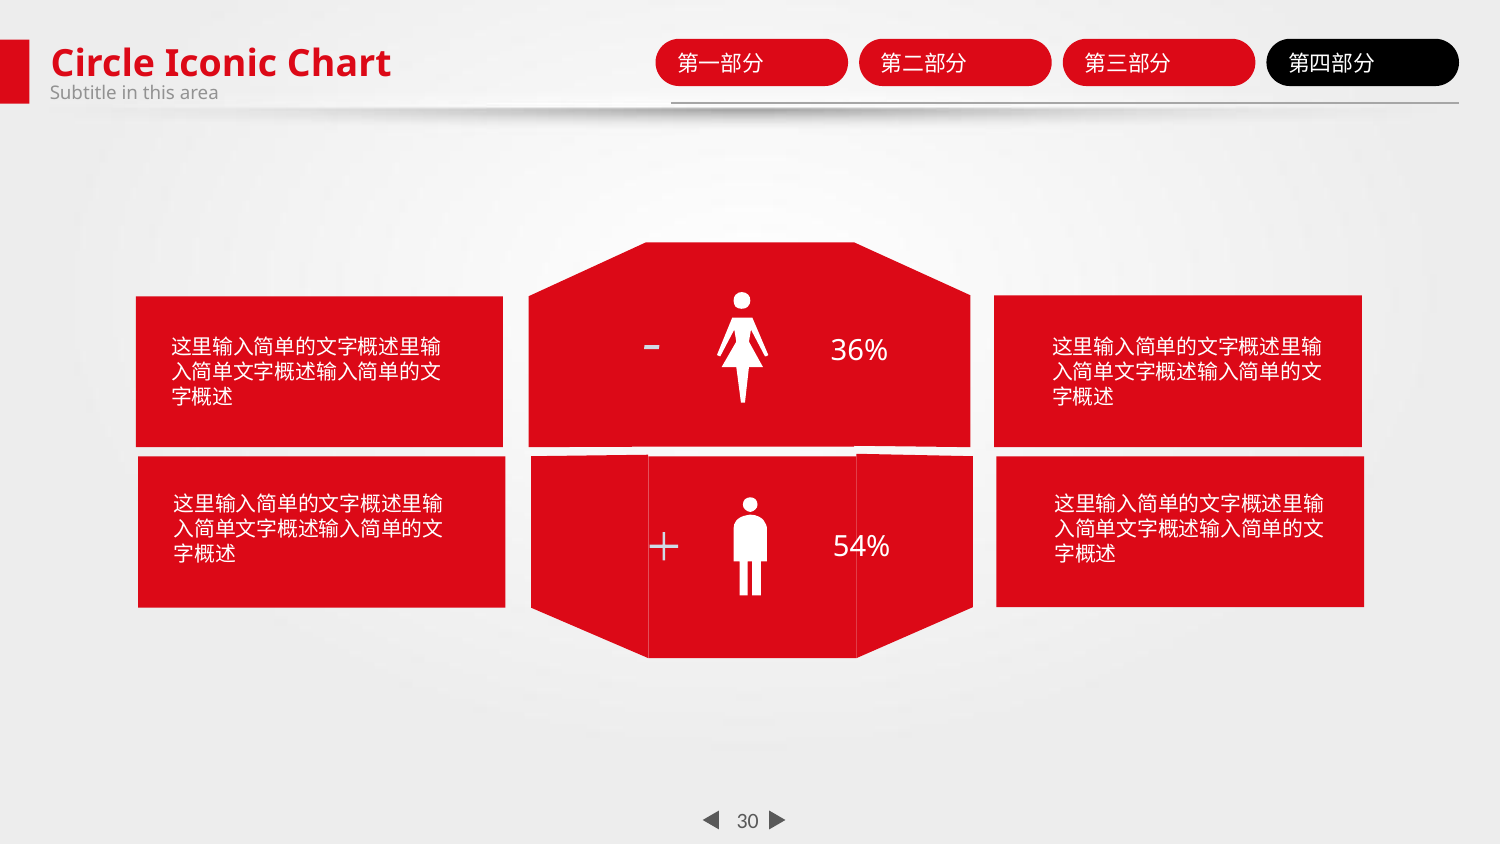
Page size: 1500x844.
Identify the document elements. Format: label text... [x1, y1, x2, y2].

text_box 这里输入简单的文字概述里输入简单文字概述输入简单的文字概述 [1037, 326, 1338, 417]
text_box 这里输入简单的文字概述里输入简单文字概述输入简单的文字概述 [158, 483, 460, 573]
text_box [528, 242, 971, 448]
text_box [138, 456, 506, 608]
slide_number 30 [714, 797, 781, 843]
text_box [994, 295, 1362, 448]
text_box [0, 39, 30, 104]
text_box 第三部分 [1062, 38, 1256, 87]
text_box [530, 453, 974, 659]
text_box [996, 456, 1365, 608]
text_box [135, 296, 503, 448]
picture [0, 0, 1500, 844]
text_box 第一部分 [656, 38, 849, 81]
text_box Subtitle in this area [49, 81, 1145, 103]
text_box 这里输入简单的文字概述里输入简单文字概述输入简单的文字概述 [156, 326, 457, 417]
text_box 第四部分 [1266, 38, 1460, 87]
text_box Circle Iconic Chart [47, 31, 656, 92]
text_box 这里输入简单的文字概述里输入简单文字概述输入简单的文字概述 [1039, 483, 1341, 573]
text_box 第二部分 [859, 38, 1052, 81]
